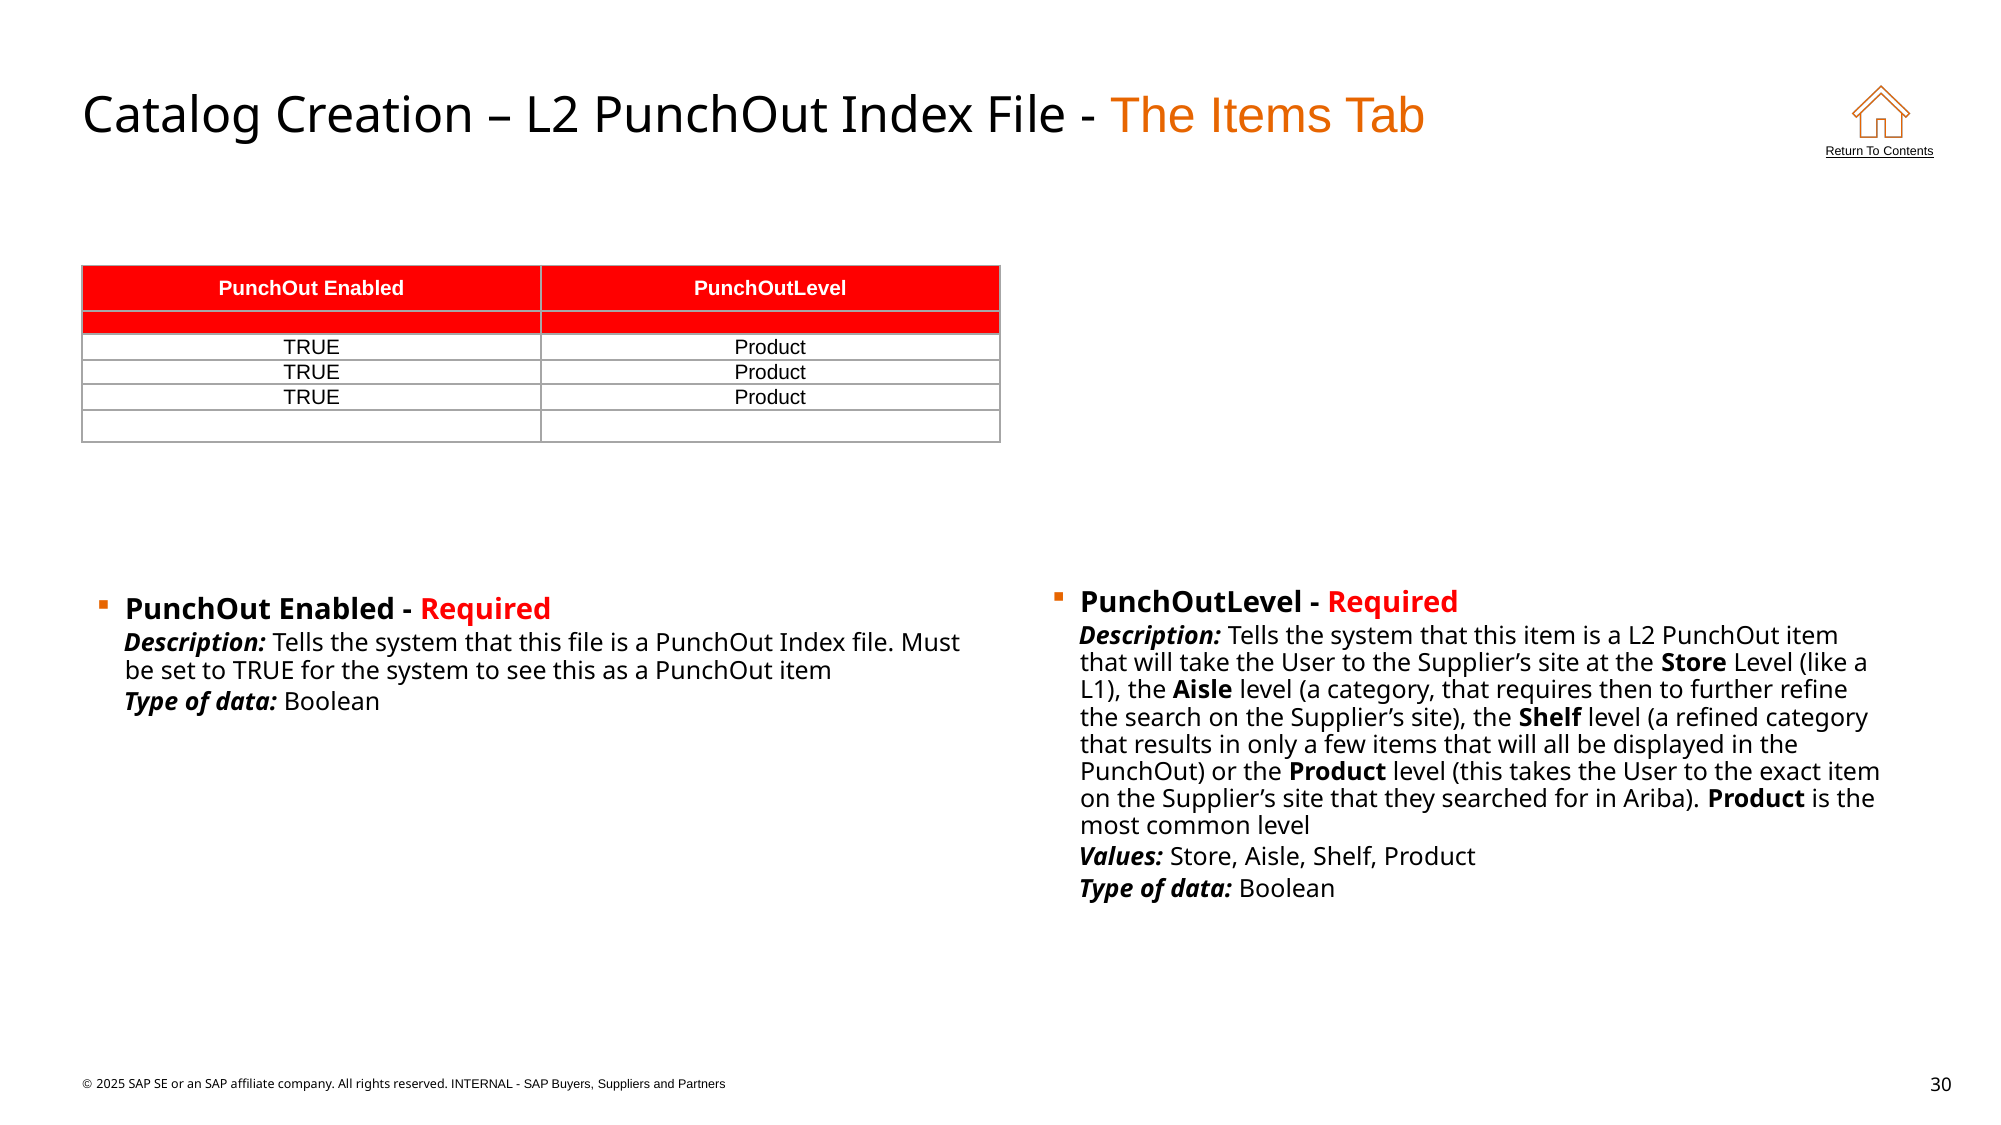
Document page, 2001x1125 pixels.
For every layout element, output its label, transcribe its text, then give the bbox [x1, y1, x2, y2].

table_cell [83, 312, 540, 333]
table_cell [542, 312, 999, 333]
table_cell TRUE [83, 385, 540, 409]
text_box PunchOutLevel - Required Description: Tells the system that this item is a L2 PunchOut item that will take the User to the Supplier’s site at the Store Level (like a L1), the Aisle level (a category, that requires then to further refine the search on the Supplier’s site), the Shelf level (a refined category that results in only a few items that will all be displayed in the PunchOut) or the Product level (this takes the User to the exact item on the Supplier’s site that they searched for in Ariba). Product is the most common level Values: Store, Aisle, Shelf, Product Type of data: Boolean [1052, 591, 1882, 1000]
table_header PunchOutLevel [542, 266, 999, 310]
table_cell Product [542, 361, 999, 383]
table_cell [83, 411, 540, 441]
table_cell TRUE [83, 335, 540, 359]
table_cell TRUE [83, 361, 540, 383]
title Catalog Creation – L2 PunchOut Index File - The Items Tab [82, 82, 1810, 144]
table_cell [542, 411, 999, 441]
table_header PunchOut Enabled [83, 266, 540, 310]
table_cell Product [542, 335, 999, 359]
picture [1847, 76, 1915, 145]
table_cell Product [542, 385, 999, 409]
text_box PunchOut Enabled - Required Description: Tells the system that this file is a PunchOut Index file. Must be set to TRUE for the system to see this as a PunchOut item Type of data: Boolean [82, 591, 1000, 723]
